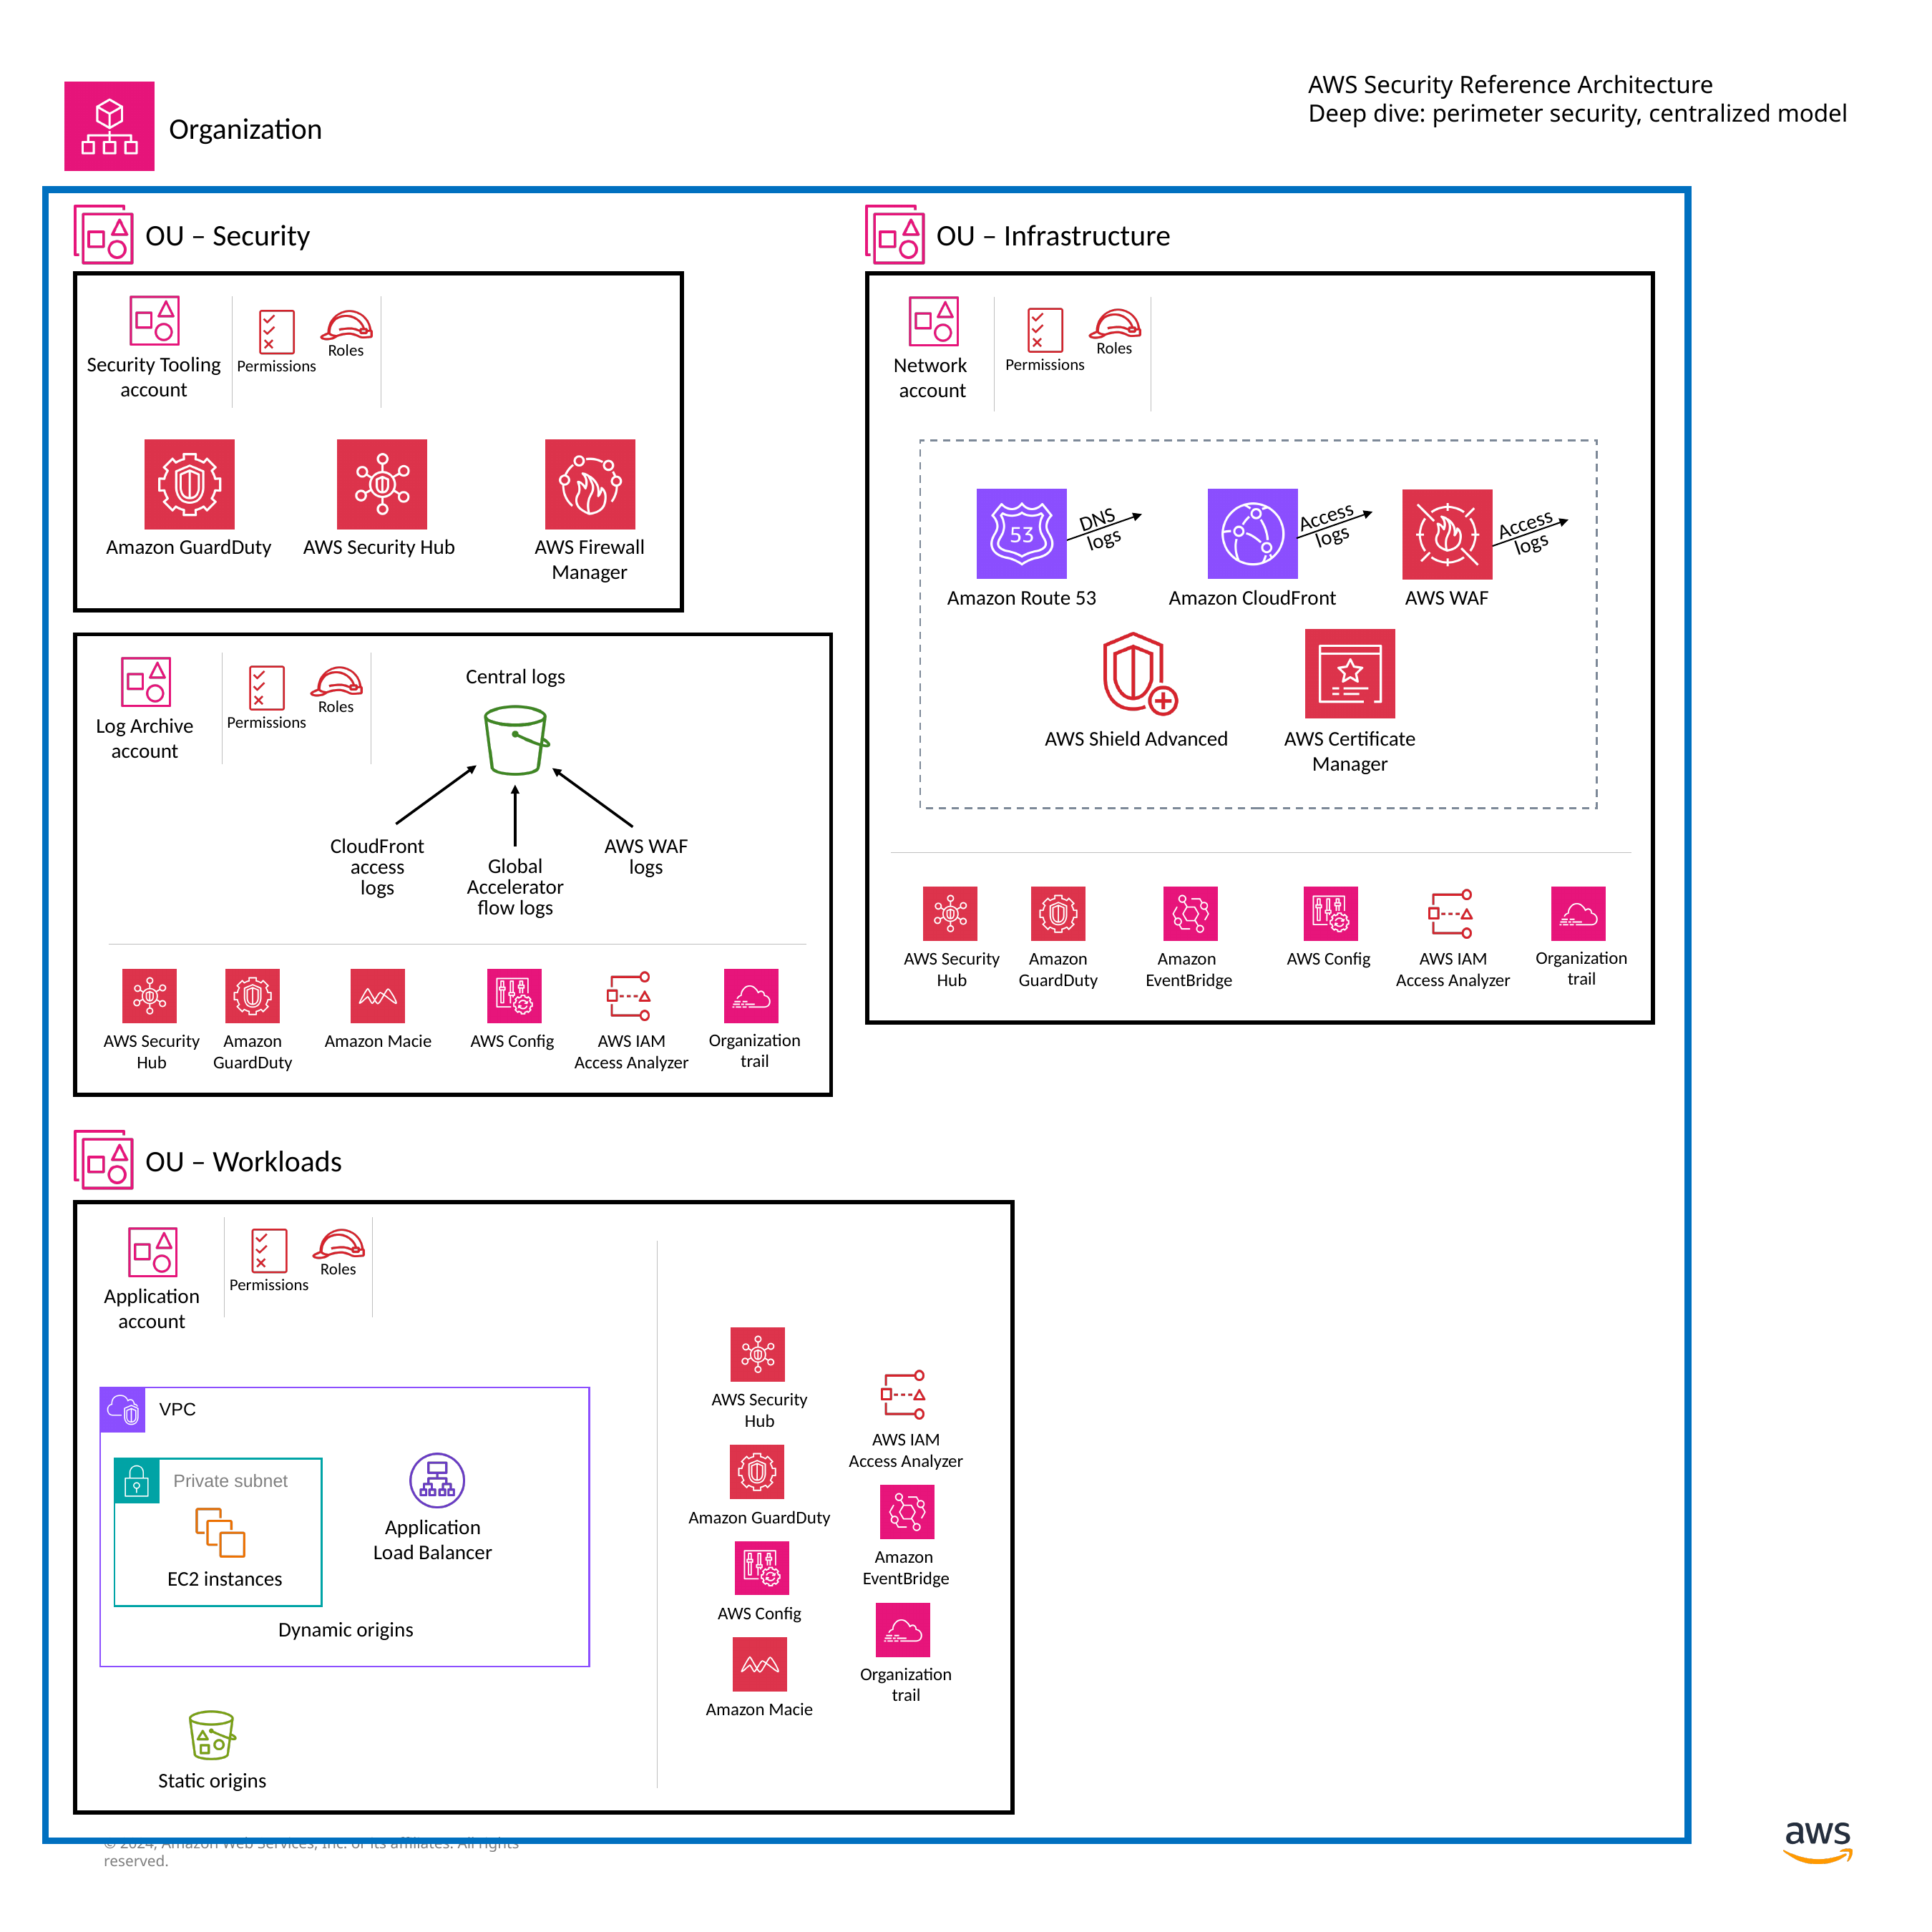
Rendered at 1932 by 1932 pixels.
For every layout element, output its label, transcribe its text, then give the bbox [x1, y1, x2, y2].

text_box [1485, 508, 1573, 562]
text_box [449, 969, 577, 1058]
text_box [287, 439, 476, 565]
picture [71, 202, 136, 267]
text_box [64, 655, 225, 769]
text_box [308, 298, 381, 366]
picture [1305, 629, 1395, 719]
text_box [74, 293, 235, 407]
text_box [233, 1227, 336, 1300]
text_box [698, 1327, 821, 1437]
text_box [87, 439, 287, 565]
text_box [671, 1445, 849, 1533]
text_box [1104, 887, 1274, 997]
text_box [235, 308, 343, 381]
picture [977, 489, 1067, 580]
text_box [891, 887, 1013, 996]
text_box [561, 969, 702, 1079]
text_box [1076, 296, 1151, 364]
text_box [298, 654, 371, 721]
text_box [552, 768, 633, 827]
picture [100, 1387, 145, 1433]
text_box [381, 298, 384, 366]
picture [409, 1453, 465, 1508]
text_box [839, 1603, 974, 1712]
text_box AWS Security Reference Architecture Deep dive: perimeter security, centralized model [1297, 64, 1860, 132]
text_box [696, 1541, 824, 1629]
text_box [852, 294, 1013, 408]
picture [185, 1708, 240, 1762]
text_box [301, 1216, 376, 1284]
text_box [45, 189, 1689, 1842]
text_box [674, 1637, 845, 1725]
picture [71, 1127, 136, 1192]
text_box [509, 439, 670, 590]
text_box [1013, 887, 1104, 996]
picture [1097, 630, 1184, 718]
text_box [1514, 887, 1650, 995]
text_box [91, 969, 213, 1079]
picture [862, 202, 927, 267]
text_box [213, 969, 308, 1079]
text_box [225, 664, 334, 738]
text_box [445, 784, 586, 927]
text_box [1274, 887, 1392, 975]
picture [1402, 489, 1493, 580]
picture [1783, 1823, 1853, 1864]
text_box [424, 657, 608, 778]
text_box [821, 1485, 992, 1595]
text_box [687, 969, 823, 1078]
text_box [114, 1458, 322, 1606]
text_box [64, 82, 378, 172]
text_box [1383, 887, 1524, 996]
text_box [836, 1367, 977, 1477]
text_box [396, 765, 477, 824]
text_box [72, 1225, 233, 1340]
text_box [1013, 306, 1113, 379]
picture [1208, 489, 1298, 580]
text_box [293, 969, 449, 1058]
